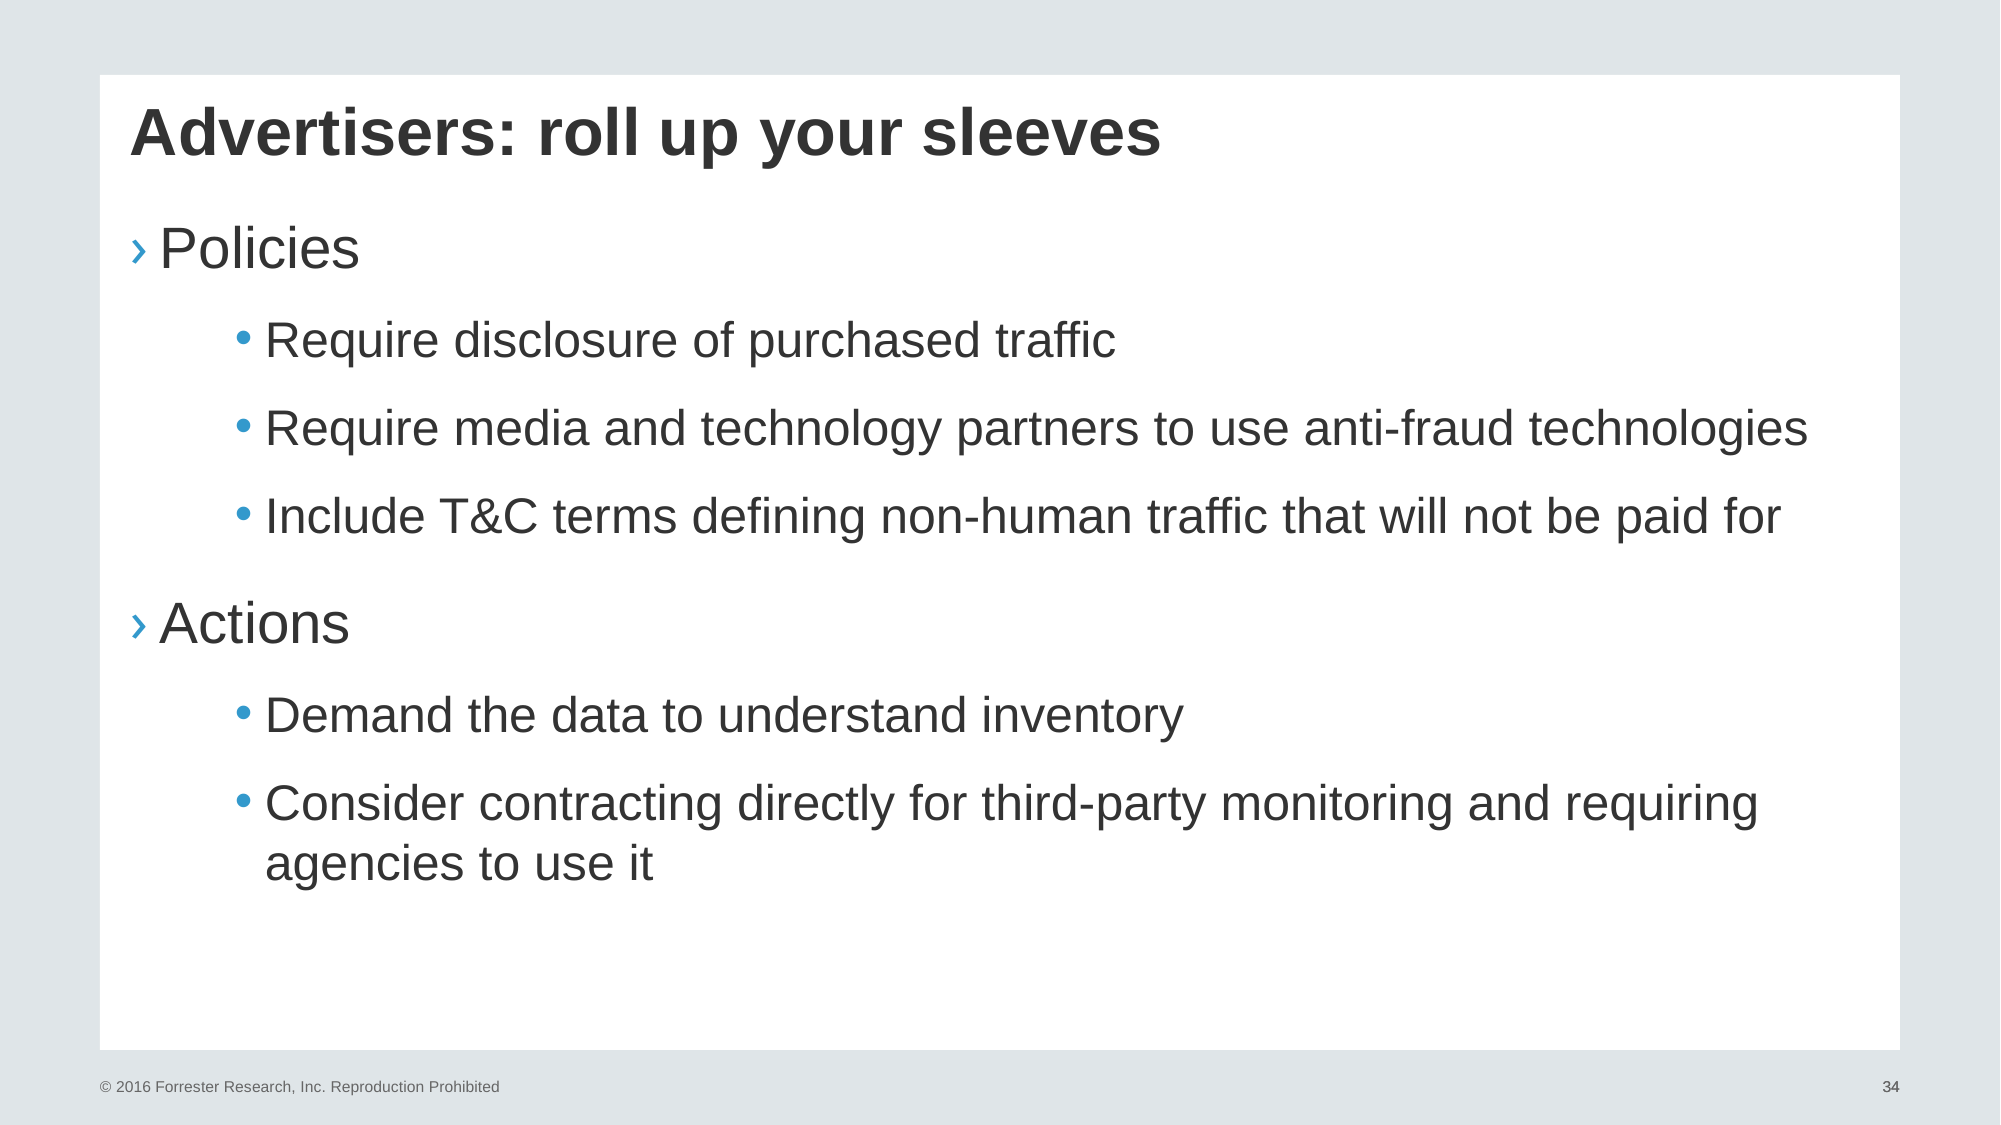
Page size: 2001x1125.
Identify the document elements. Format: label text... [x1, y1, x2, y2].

title Advertisers: roll up your sleeves [129, 97, 1870, 171]
list Policies Require disclosure of purchased traffic Require media and technology partners to use anti-fraud technologies Include T&C terms defining non-human traffic that will not be paid for Actions Demand the data to understand inventory Consider contracting directly for third-party monitoring and requiring agencies to use it [129, 210, 1870, 990]
